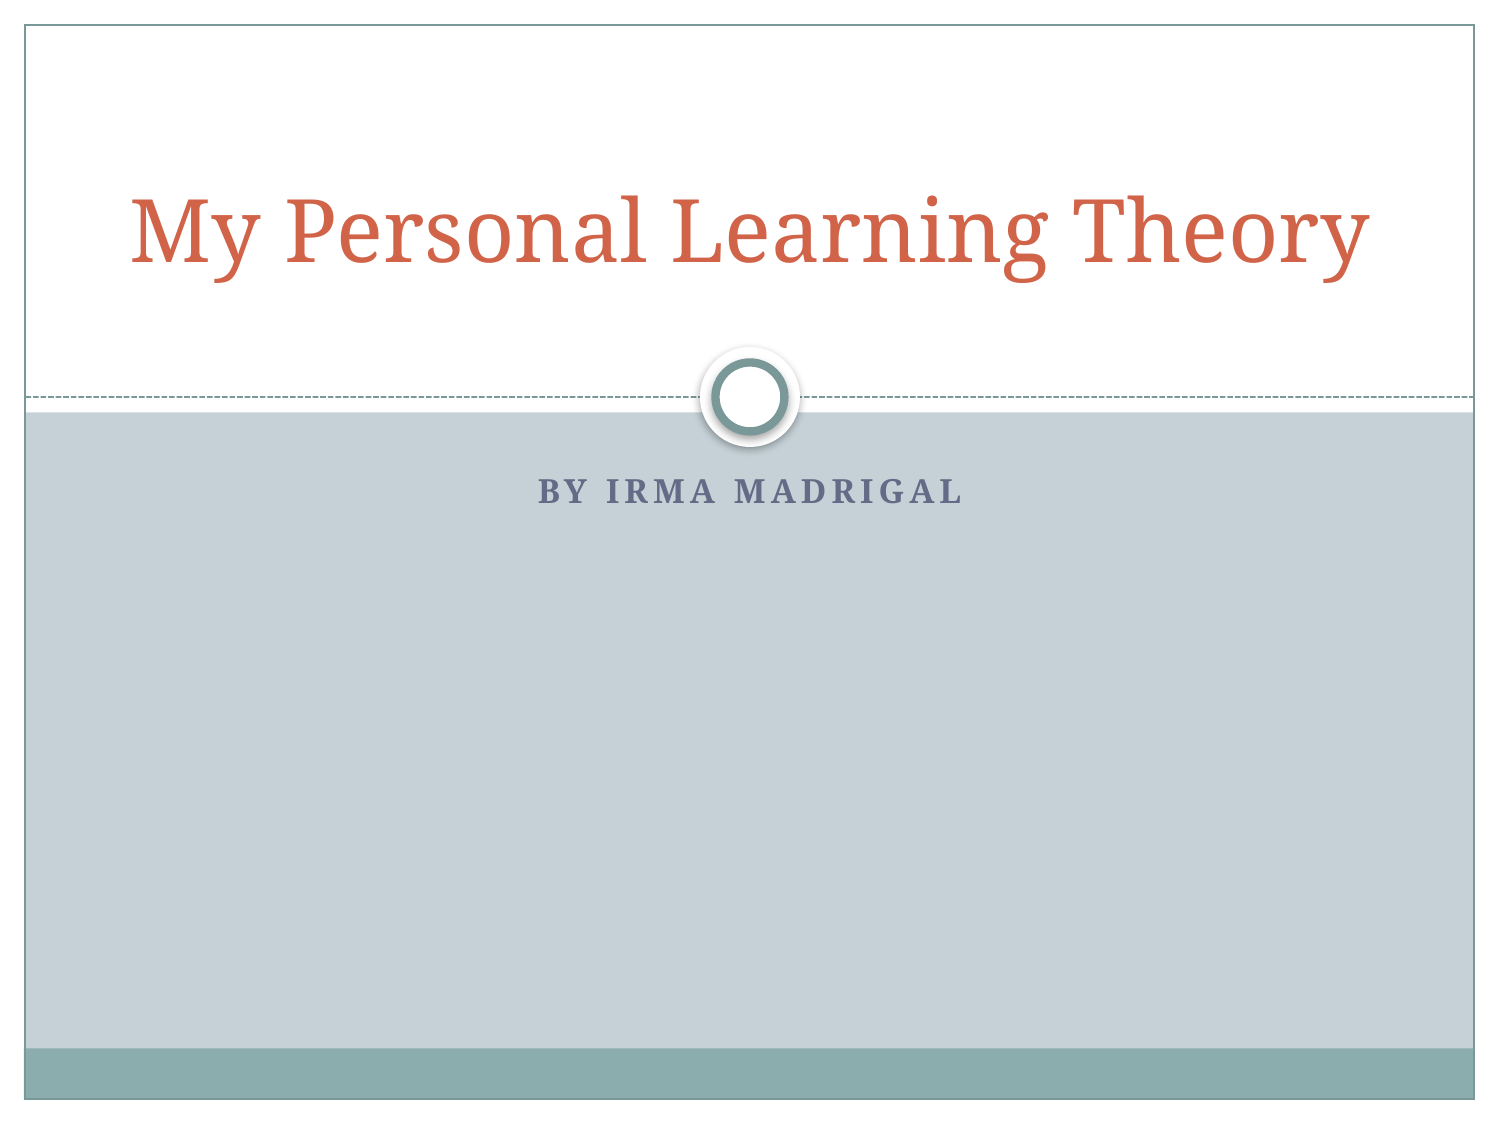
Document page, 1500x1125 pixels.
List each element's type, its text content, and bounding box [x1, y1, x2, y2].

title My Personal Learning Theory [112, 125, 1388, 288]
subtitle By Irma Madrigal [225, 462, 1275, 550]
